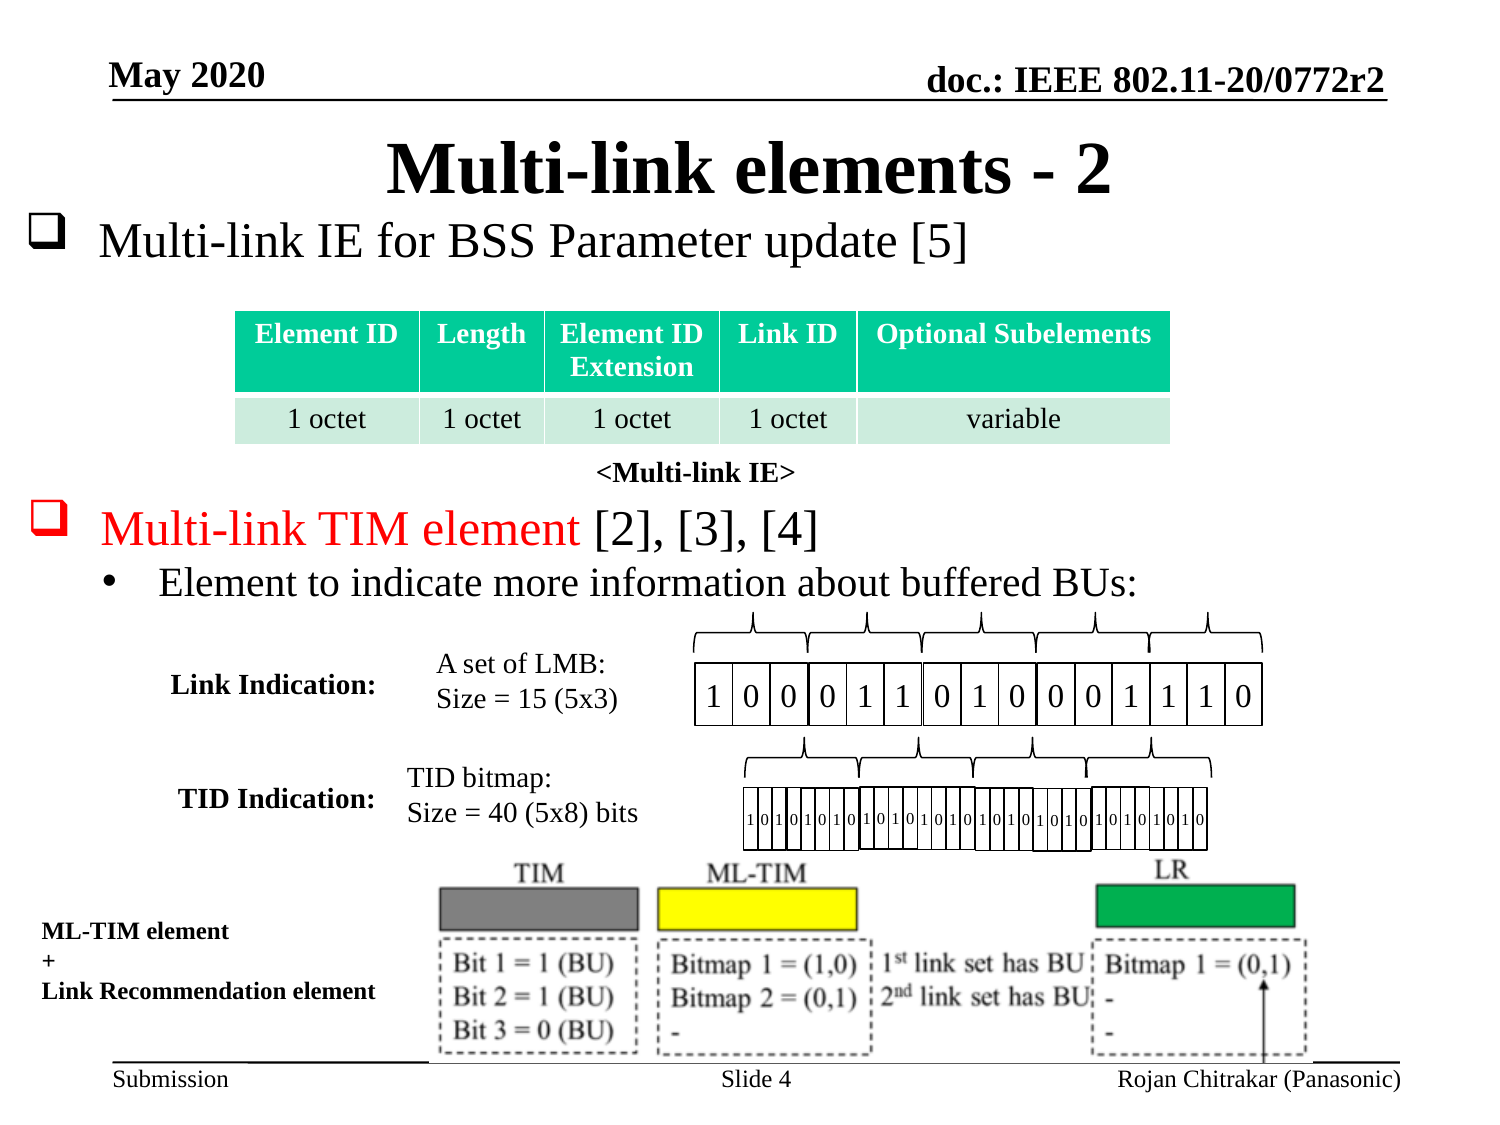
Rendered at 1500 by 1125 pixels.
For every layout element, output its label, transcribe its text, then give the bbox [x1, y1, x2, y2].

text_box <Multi-link IE> [581, 445, 812, 487]
table_cell 1 octet [720, 398, 856, 444]
table_header Length [420, 311, 544, 392]
table_cell variable [858, 398, 1170, 444]
text_box Multi-link IE for BSS Parameter update [5] [10, 199, 1483, 275]
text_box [155, 612, 1263, 726]
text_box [162, 737, 1212, 852]
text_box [24, 857, 1313, 1063]
footer Rojan Chitrakar (Panasonic) [949, 1061, 1402, 1093]
text_box Multi-link TIM element [2], [3], [4] Element to indicate more information about buffered BUs: [12, 487, 1486, 613]
table_cell 1 octet [545, 398, 719, 444]
table_cell 1 octet [420, 398, 544, 444]
slide_number Slide 4 [712, 1072, 800, 1093]
table_header Element ID Extension [545, 311, 719, 392]
table_header Element ID [235, 311, 419, 392]
table_header Optional Subelements [858, 311, 1170, 392]
text_box Multi-link elements - 2 [0, 111, 1500, 225]
table_header Link ID [720, 311, 856, 392]
table_cell 1 octet [235, 398, 419, 444]
